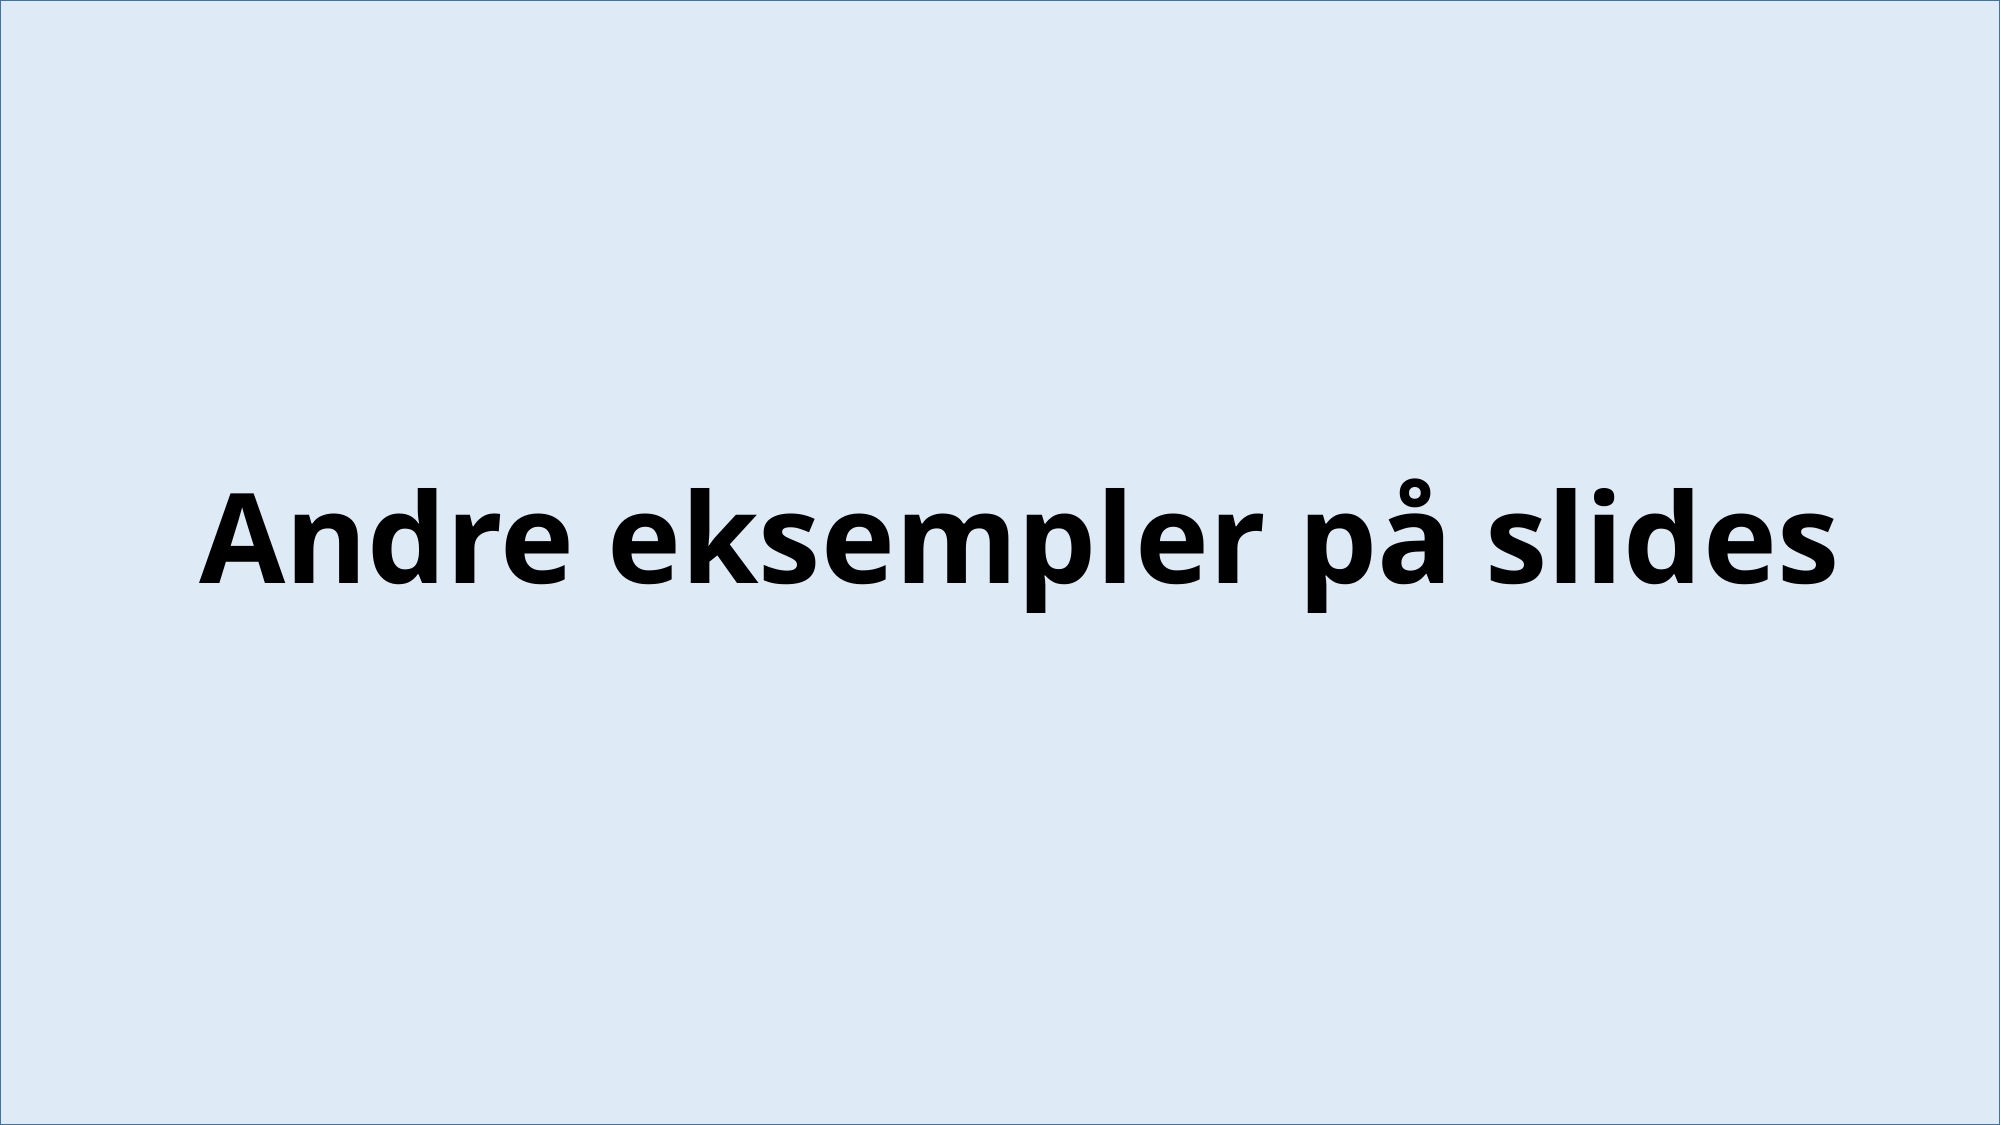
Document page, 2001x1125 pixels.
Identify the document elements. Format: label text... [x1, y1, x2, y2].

text_box [0, 0, 2000, 1125]
title Andre eksempler på slides [157, 434, 1883, 653]
